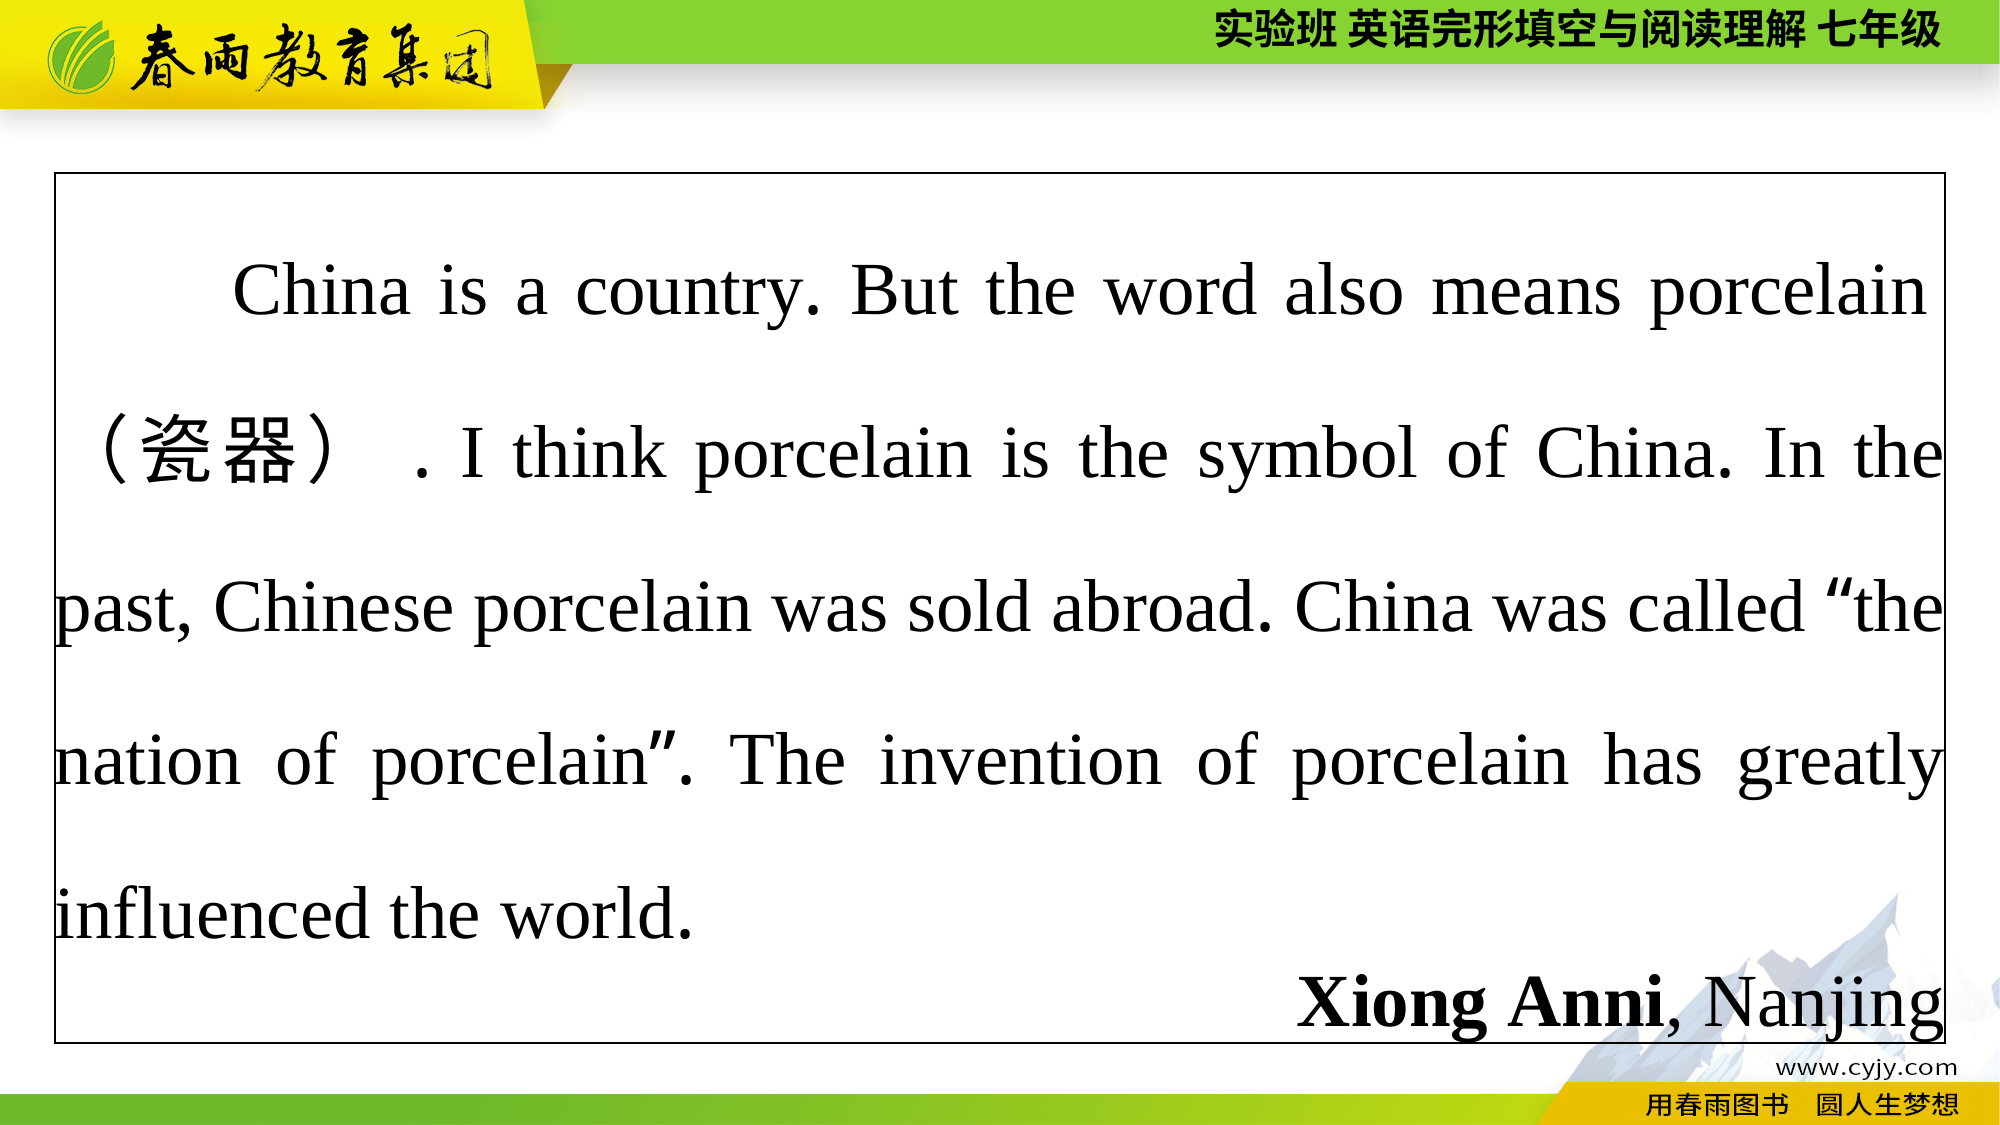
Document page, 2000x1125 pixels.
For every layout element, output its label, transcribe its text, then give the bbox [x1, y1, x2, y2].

picture [0, 0, 2000, 1125]
table_header China is a country. But the word also means porcelain（瓷器）. I think porcelain is the symbol of China. In the past, Chinese porcelain was sold abroad. China was called “the nation of porcelain”. The invention of porcelain has greatly influenced the world. Xiong Anni, Nanjing [56, 174, 1944, 1042]
